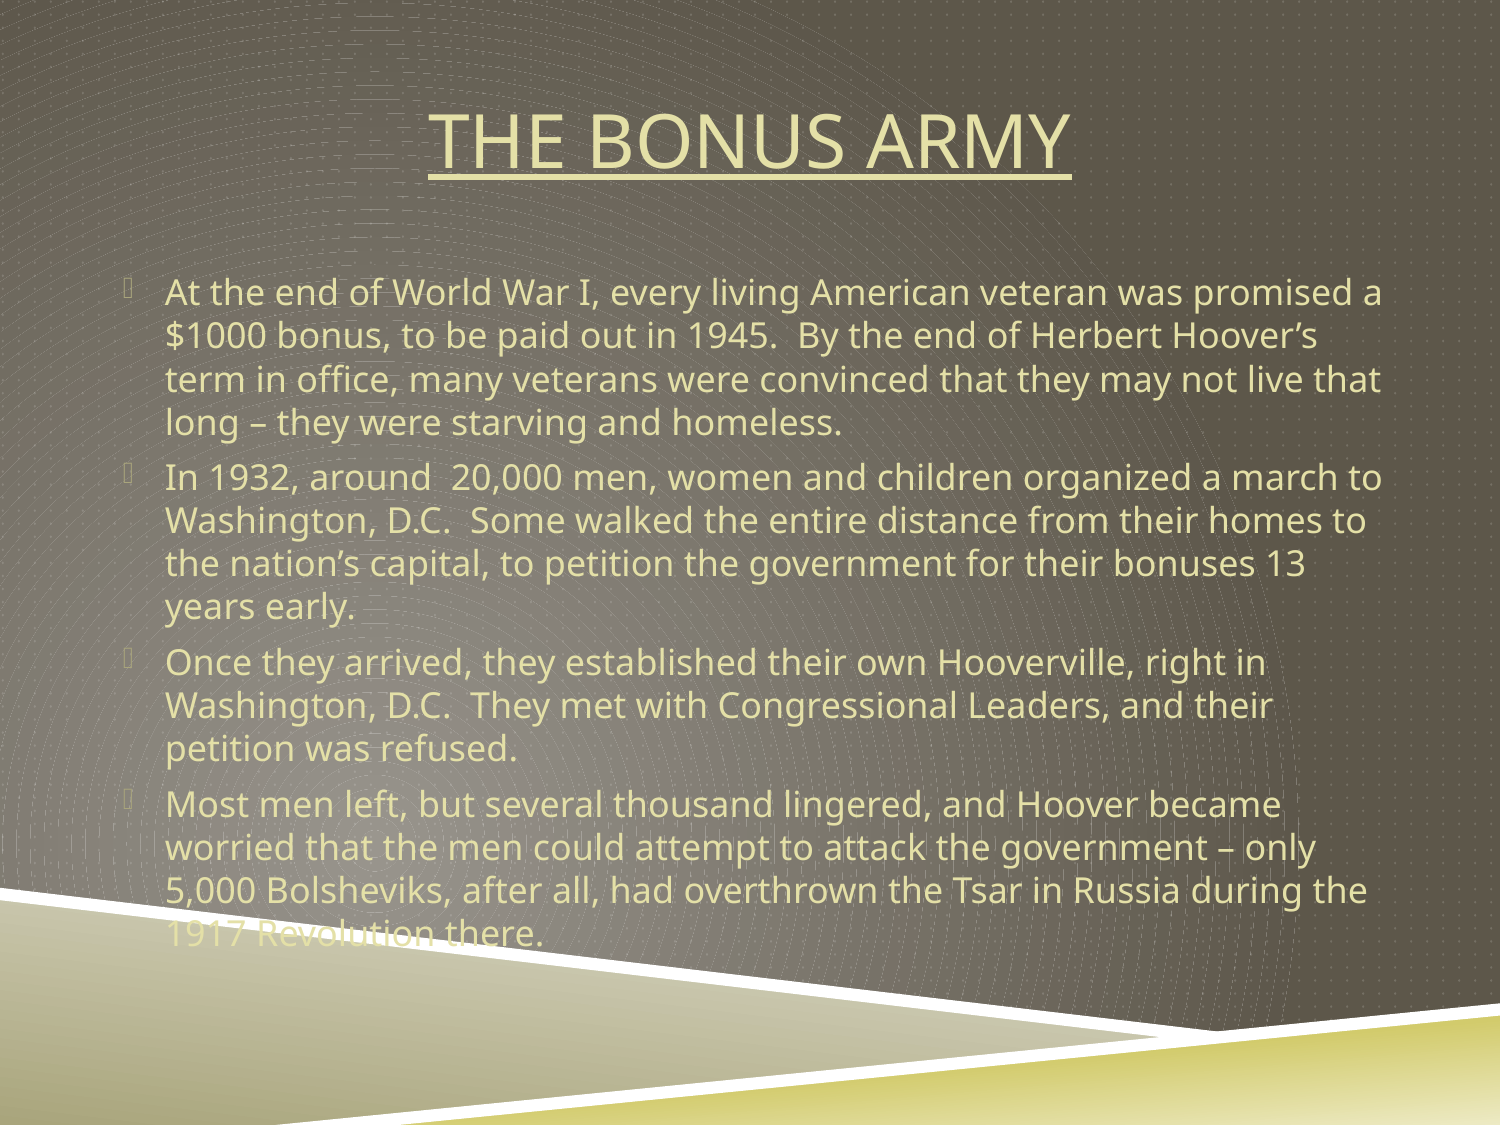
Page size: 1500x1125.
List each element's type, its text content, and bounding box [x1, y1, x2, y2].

list At the end of World War I, every living American veteran was promised a $1000 bonus, to be paid out in 1945. By the end of Herbert Hoover’s term in office, many veterans were convinced that they may not live that long – they were starving and homeless. In 1932, around 20,000 men, women and children organized a march to Washington, D.C. Some walked the entire distance from their homes to the nation’s capital, to petition the government for their bonuses 13 years early. Once they arrived, they established their own Hooverville, right in Washington, D.C. They met with Congressional Leaders, and their petition was refused. Most men left, but several thousand lingered, and Hoover became worried that the men could attempt to attack the government – only 5,000 Bolsheviks, after all, had overthrown the Tsar in Russia during the 1917 Revolution there. [112, 262, 1388, 963]
title The Bonus Army [112, 45, 1388, 233]
